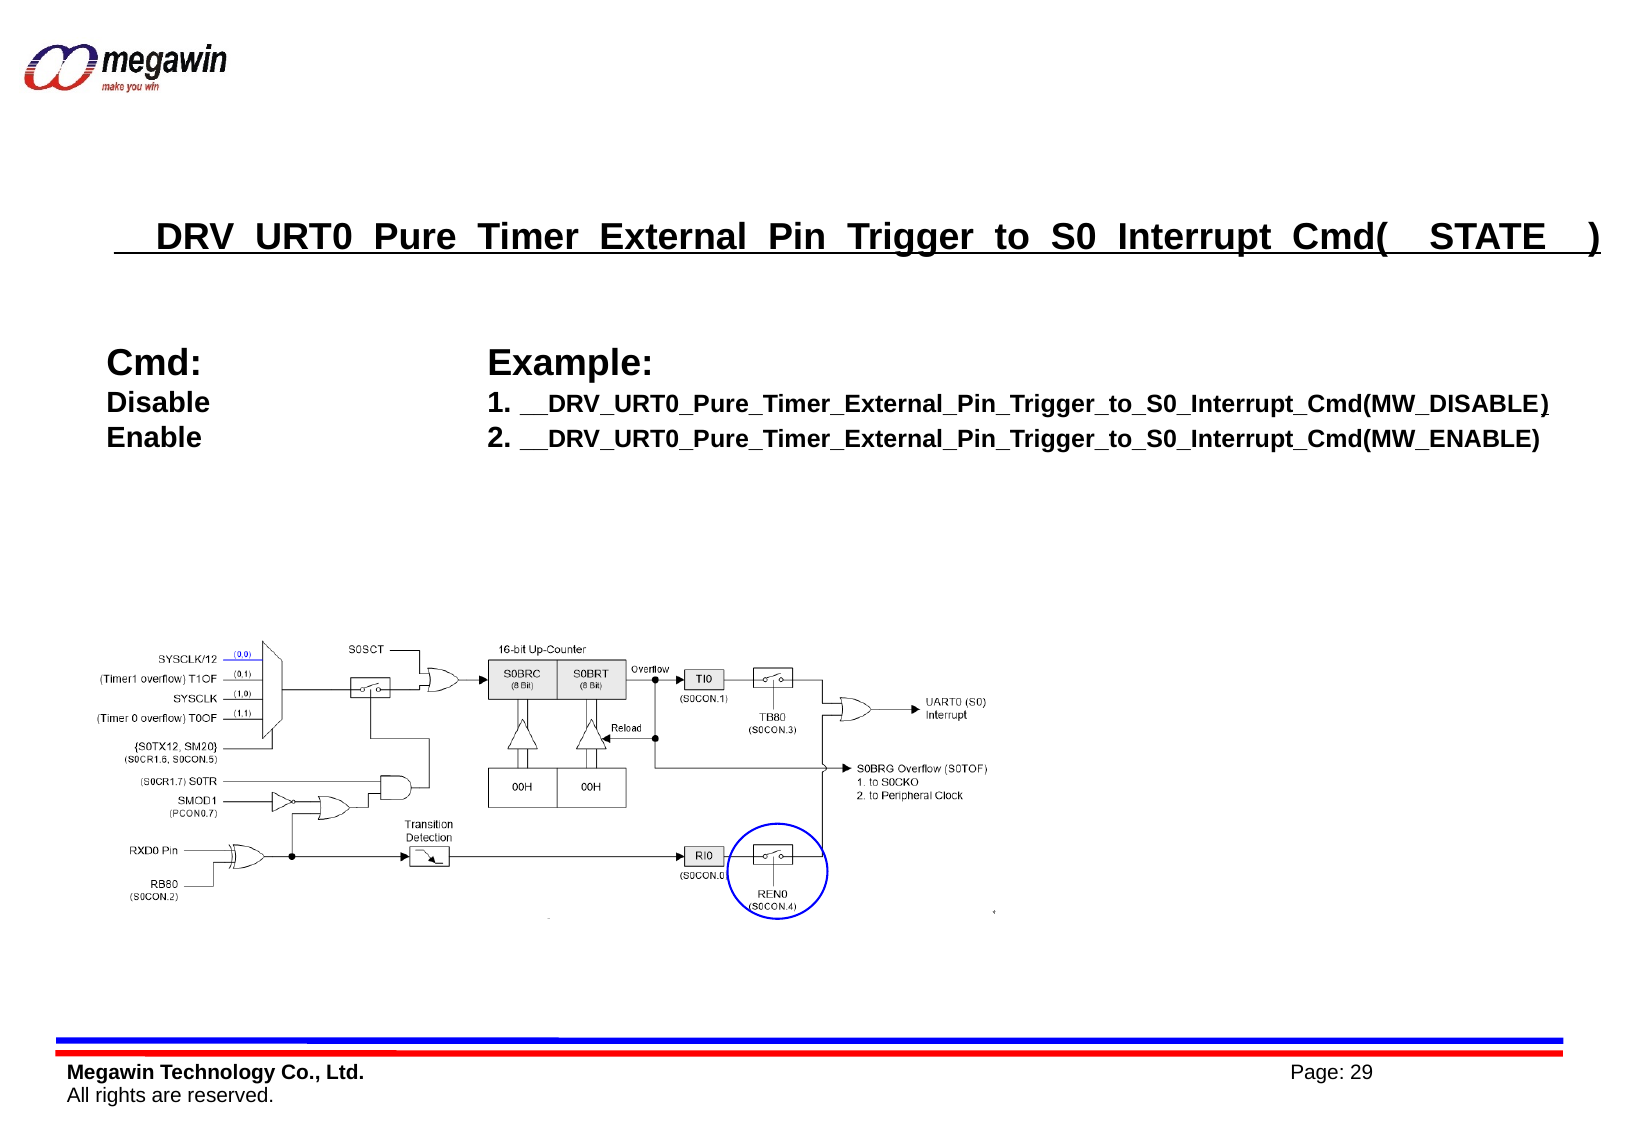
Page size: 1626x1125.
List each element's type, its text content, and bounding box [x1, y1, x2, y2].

text_box __DRV_URT0_Pure_Timer_External_Pin_Trigger_to_S0_Interrupt_Cmd(__STATE__) [99, 204, 1617, 265]
picture [91, 630, 996, 919]
text_box Cmd: Disable Enable [91, 330, 234, 461]
picture [19, 37, 231, 97]
text_box Example: 1. __DRV_URT0_Pure_Timer_External_Pin_Trigger_to_S0_Interrupt_Cmd(MW_DISABLE) 2. __DRV_URT0_Pure_Timer_External_Pin_Trigger_to_S0_Interrupt_Cmd(MW_ENABLE) [472, 330, 1625, 461]
